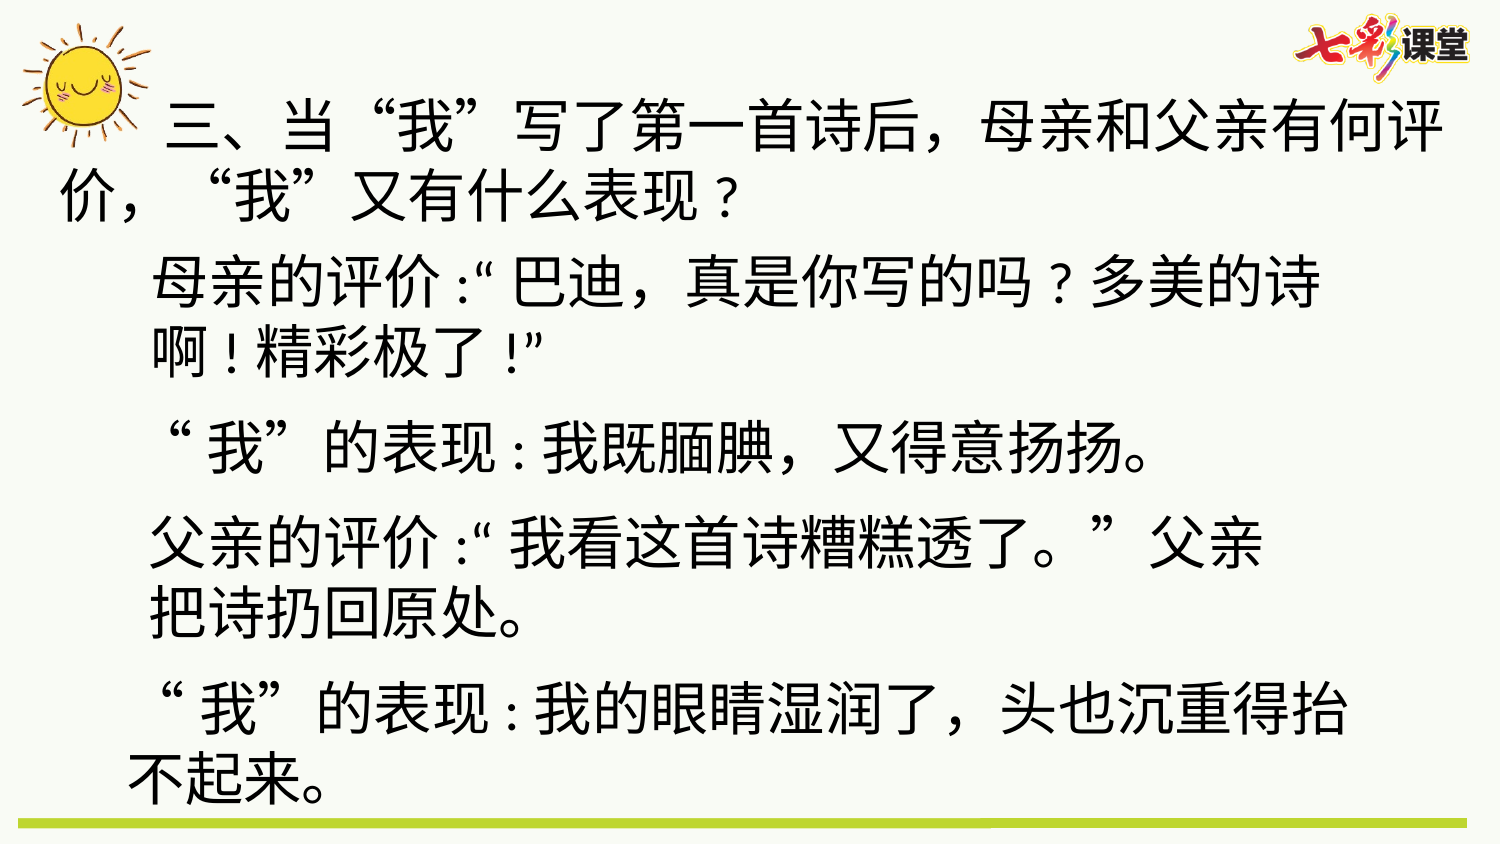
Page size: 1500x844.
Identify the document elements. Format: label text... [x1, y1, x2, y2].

picture [0, 0, 173, 172]
picture [18, 771, 1467, 844]
text_box 父亲的评价:“我看这首诗糟糕透了。”父亲把诗扔回原处。 [134, 498, 1320, 654]
text_box 三、当“我”写了第一首诗后，母亲和父亲有何评价，“我”又有什么表现? [43, 81, 1477, 237]
picture [1291, 9, 1472, 81]
text_box “我”的表现:我既腼腆，又得意扬扬。 [119, 403, 1210, 489]
text_box 母亲的评价:“巴迪，真是你写的吗?多美的诗啊!精彩极了!” [135, 238, 1343, 393]
text_box “我”的表现:我的眼睛湿润了，头也沉重得抬不起来。 [112, 664, 1375, 820]
